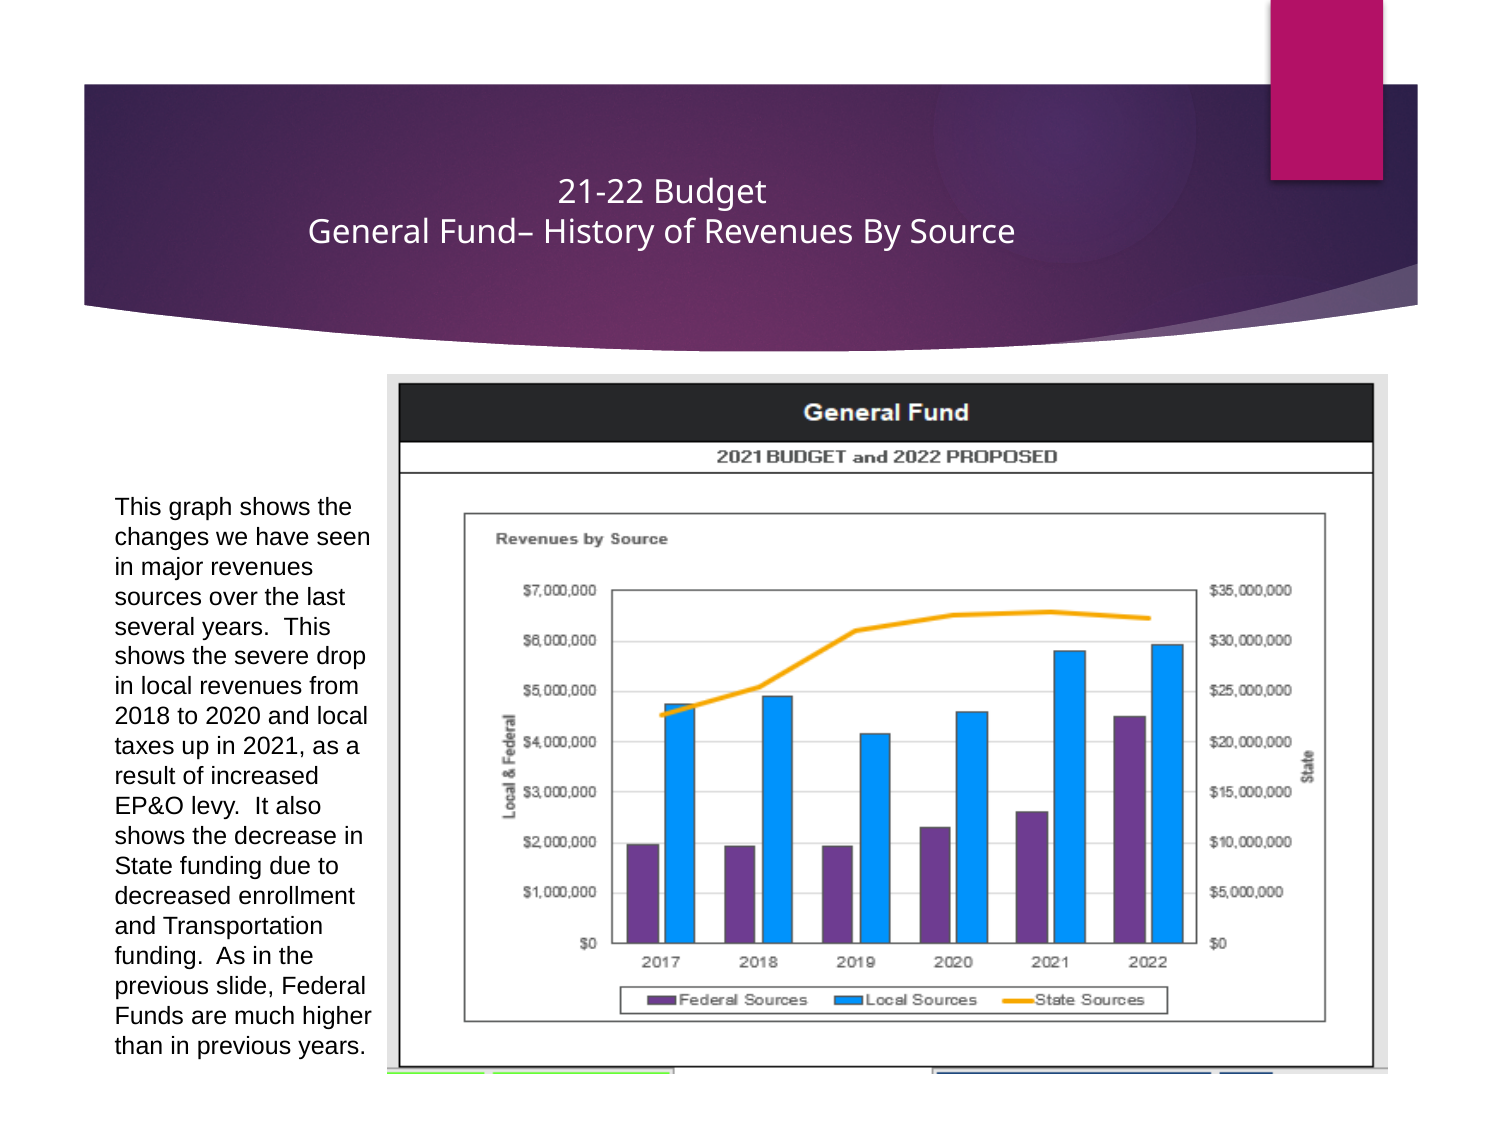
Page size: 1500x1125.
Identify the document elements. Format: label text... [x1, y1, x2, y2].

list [387, 374, 1388, 1074]
text_box This graph shows the changes we have seen in major revenues sources over the last several years. This shows the severe drop in local revenues from 2018 to 2020 and local taxes up in 2021, as a result of increased EP&O levy. It also shows the decrease in State funding due to decreased enrollment and Transportation funding. As in the previous slide, Federal Funds are much higher than in previous years. [99, 482, 381, 1067]
title 21-22 Budget General Fund– History of Revenues By Source [142, 152, 1183, 269]
